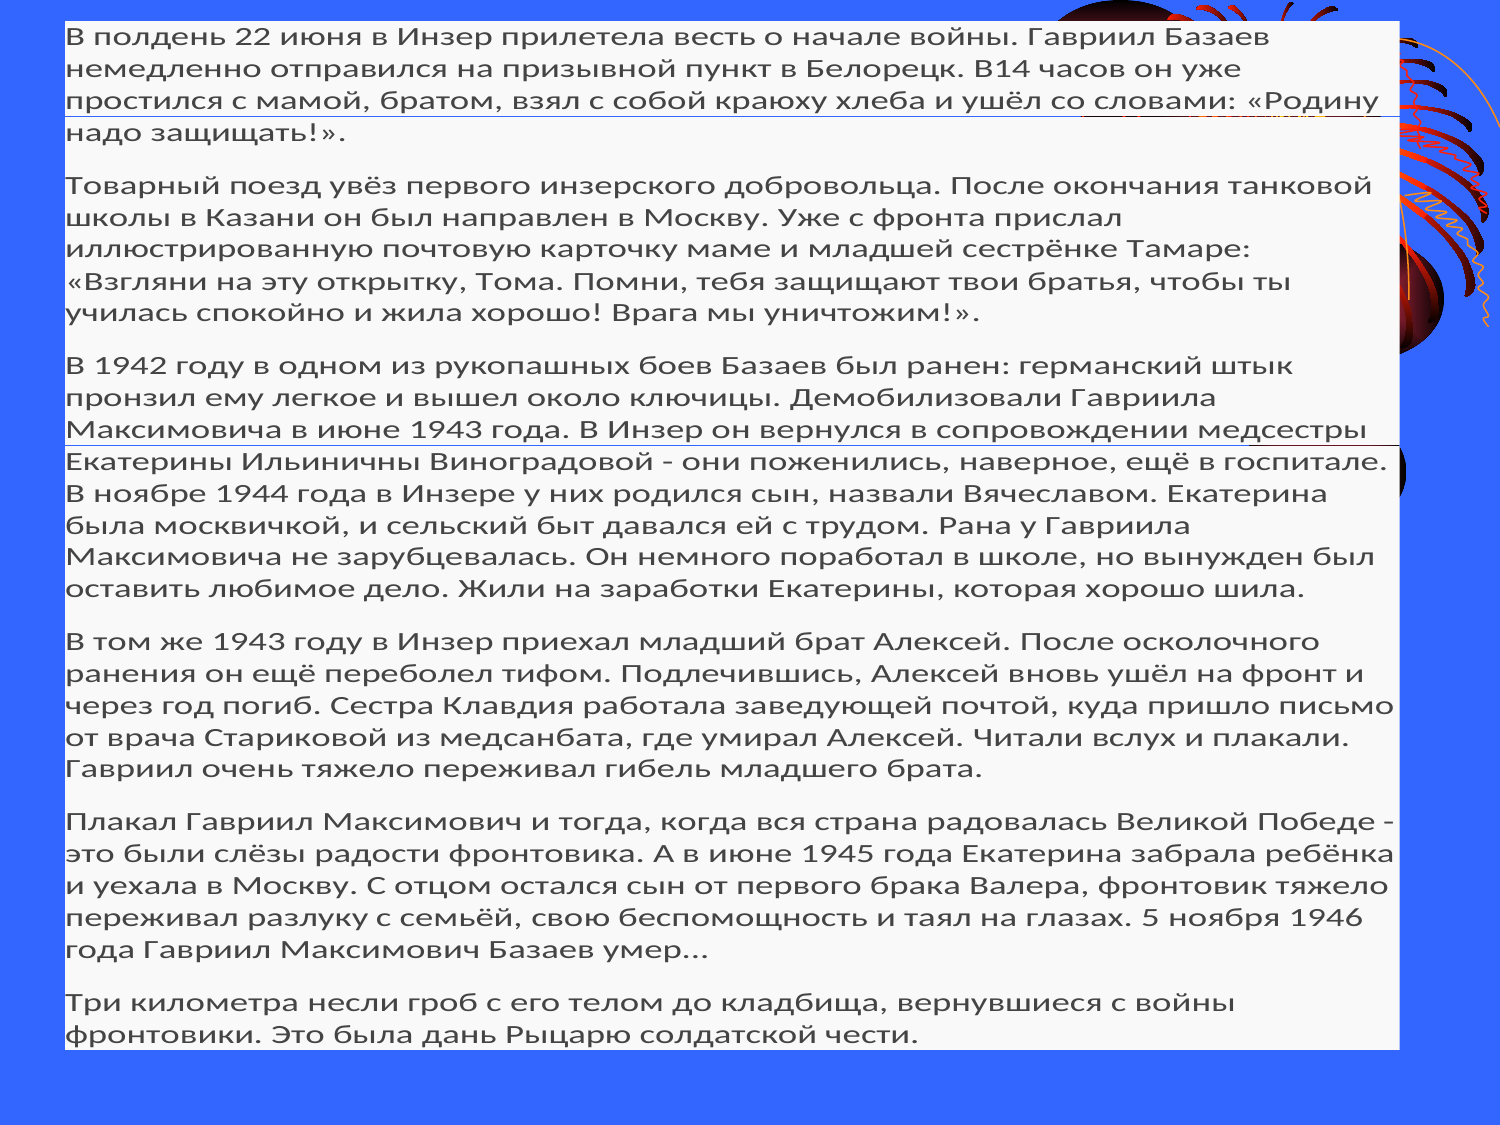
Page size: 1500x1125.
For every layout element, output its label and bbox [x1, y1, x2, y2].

picture [64, 0, 1400, 1071]
